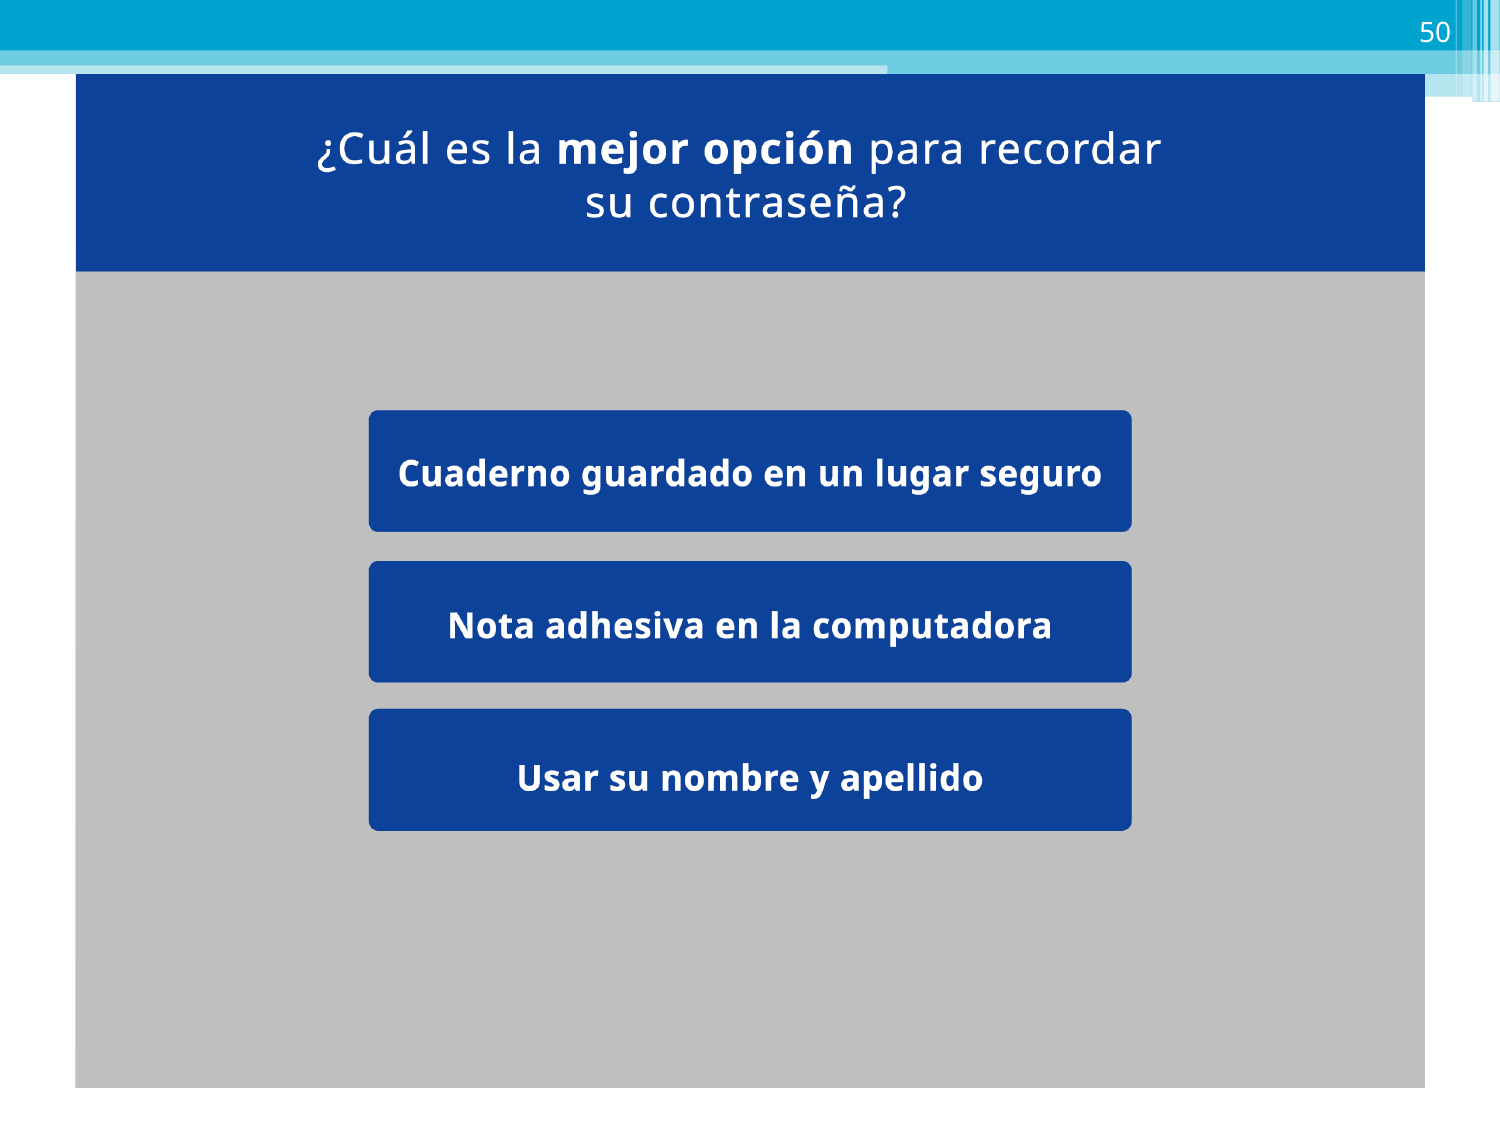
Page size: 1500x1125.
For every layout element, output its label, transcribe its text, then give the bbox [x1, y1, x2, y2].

slide_number 50 [1340, 0, 1466, 61]
picture [74, 74, 1425, 1088]
